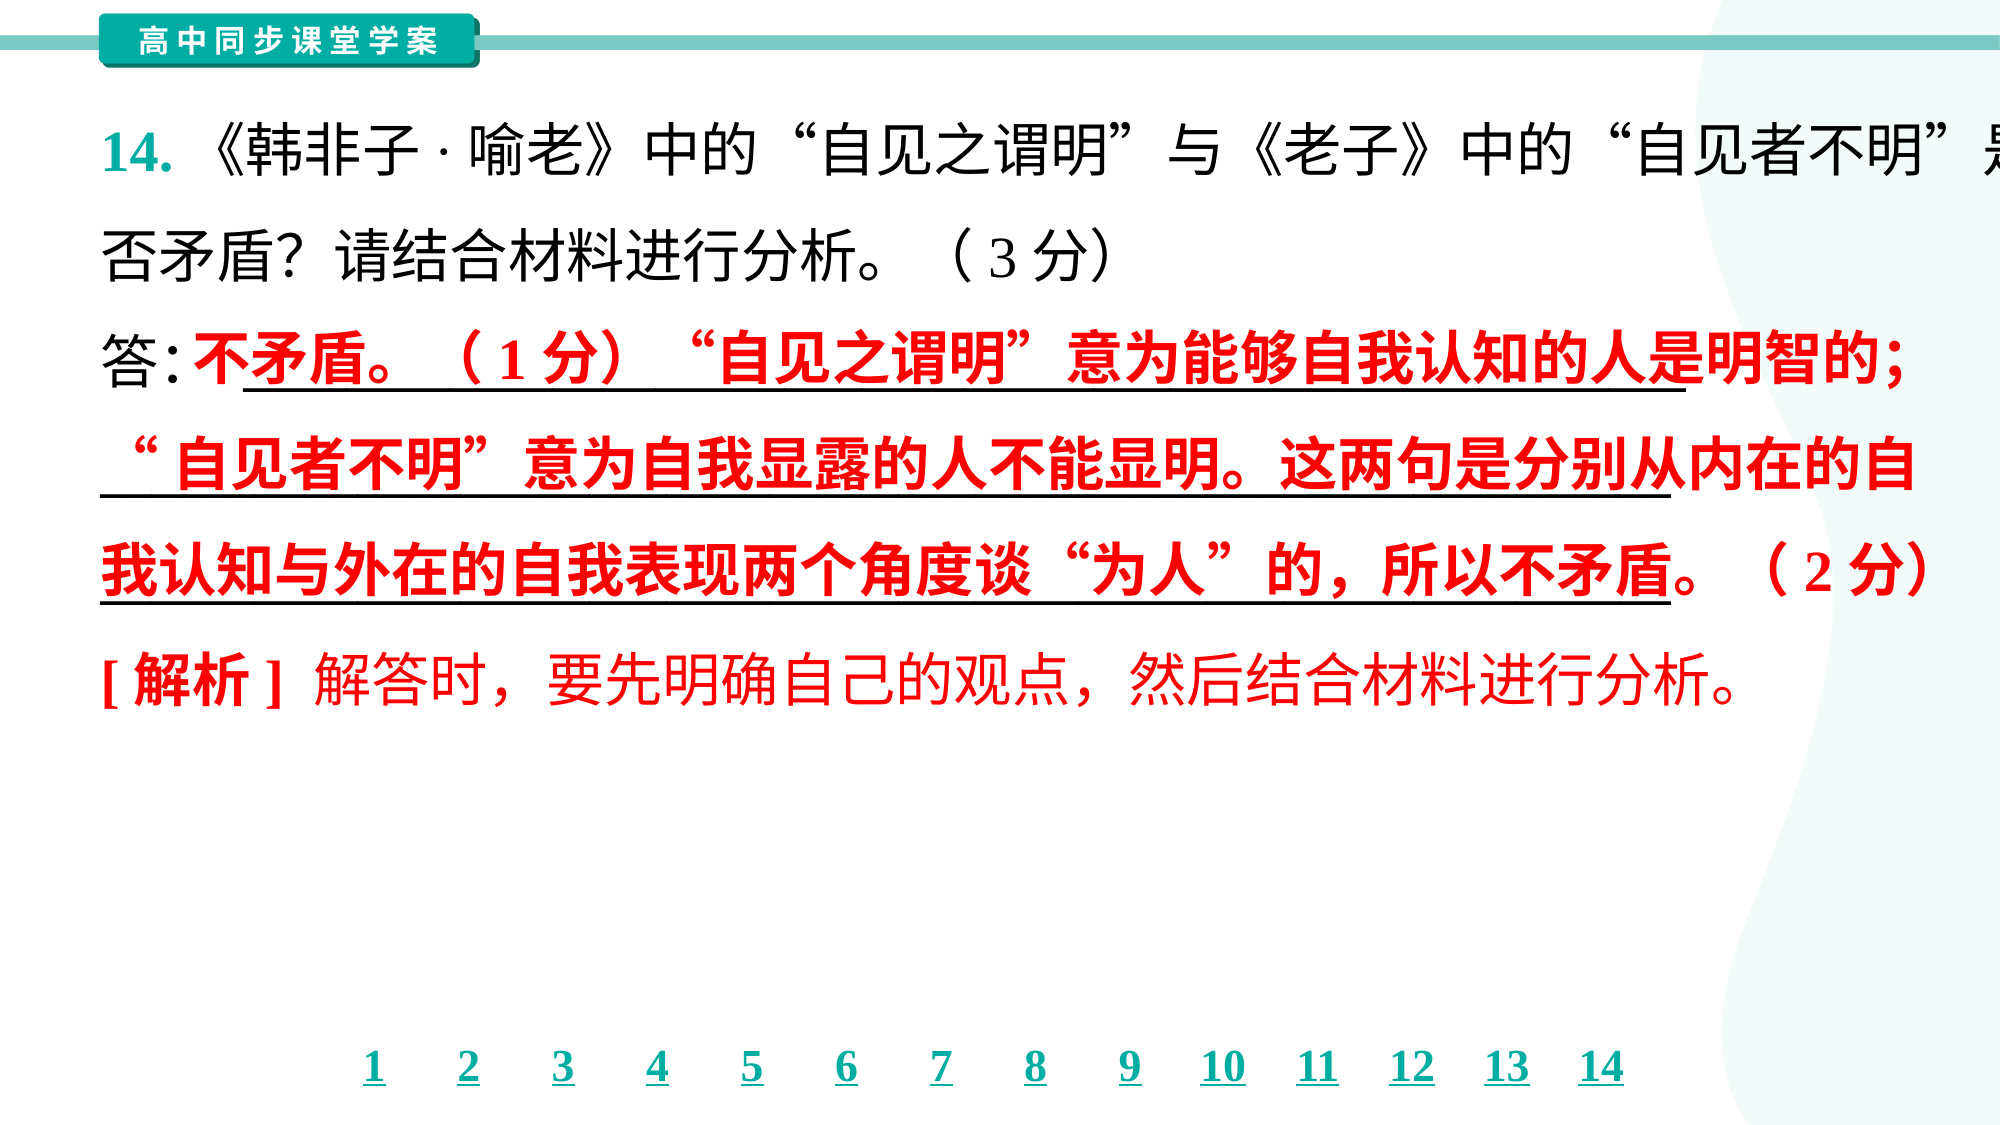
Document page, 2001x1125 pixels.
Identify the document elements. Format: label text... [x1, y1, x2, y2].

text_box [解析] 解答时，要先明确自己的观点，然后结合材料进行分析。 [100, 610, 1899, 713]
picture [0, 0, 2000, 1125]
text_box 14.《韩非子·喻老》中的“自见之谓明”与《老子》中的“自见者不明”是 否矛盾？请结合材料进行分析。（3分） 答： ________________________________________________________ _____________________________________________________________ _____________________________________________________________ [100, 604, 1899, 608]
text_box 14.《韩非子·喻老》中的“自见之谓明”与《老子》中的“自见者不明”是 否矛盾？请结合材料进行分析。（3分） 答： ________________________________________________________ _____________________________________________________________ _____________________________________________________________ [100, 76, 1899, 284]
text_box 不矛盾。（1分）“自见之谓明”意为能够自我认知的人是明智的； “自见者不明”意为自我显露的人不能显明。这两句是分别从内在的自 我认知与外在的自我表现两个角度谈“为人”的，所以不矛盾。（2分） [100, 284, 1899, 604]
